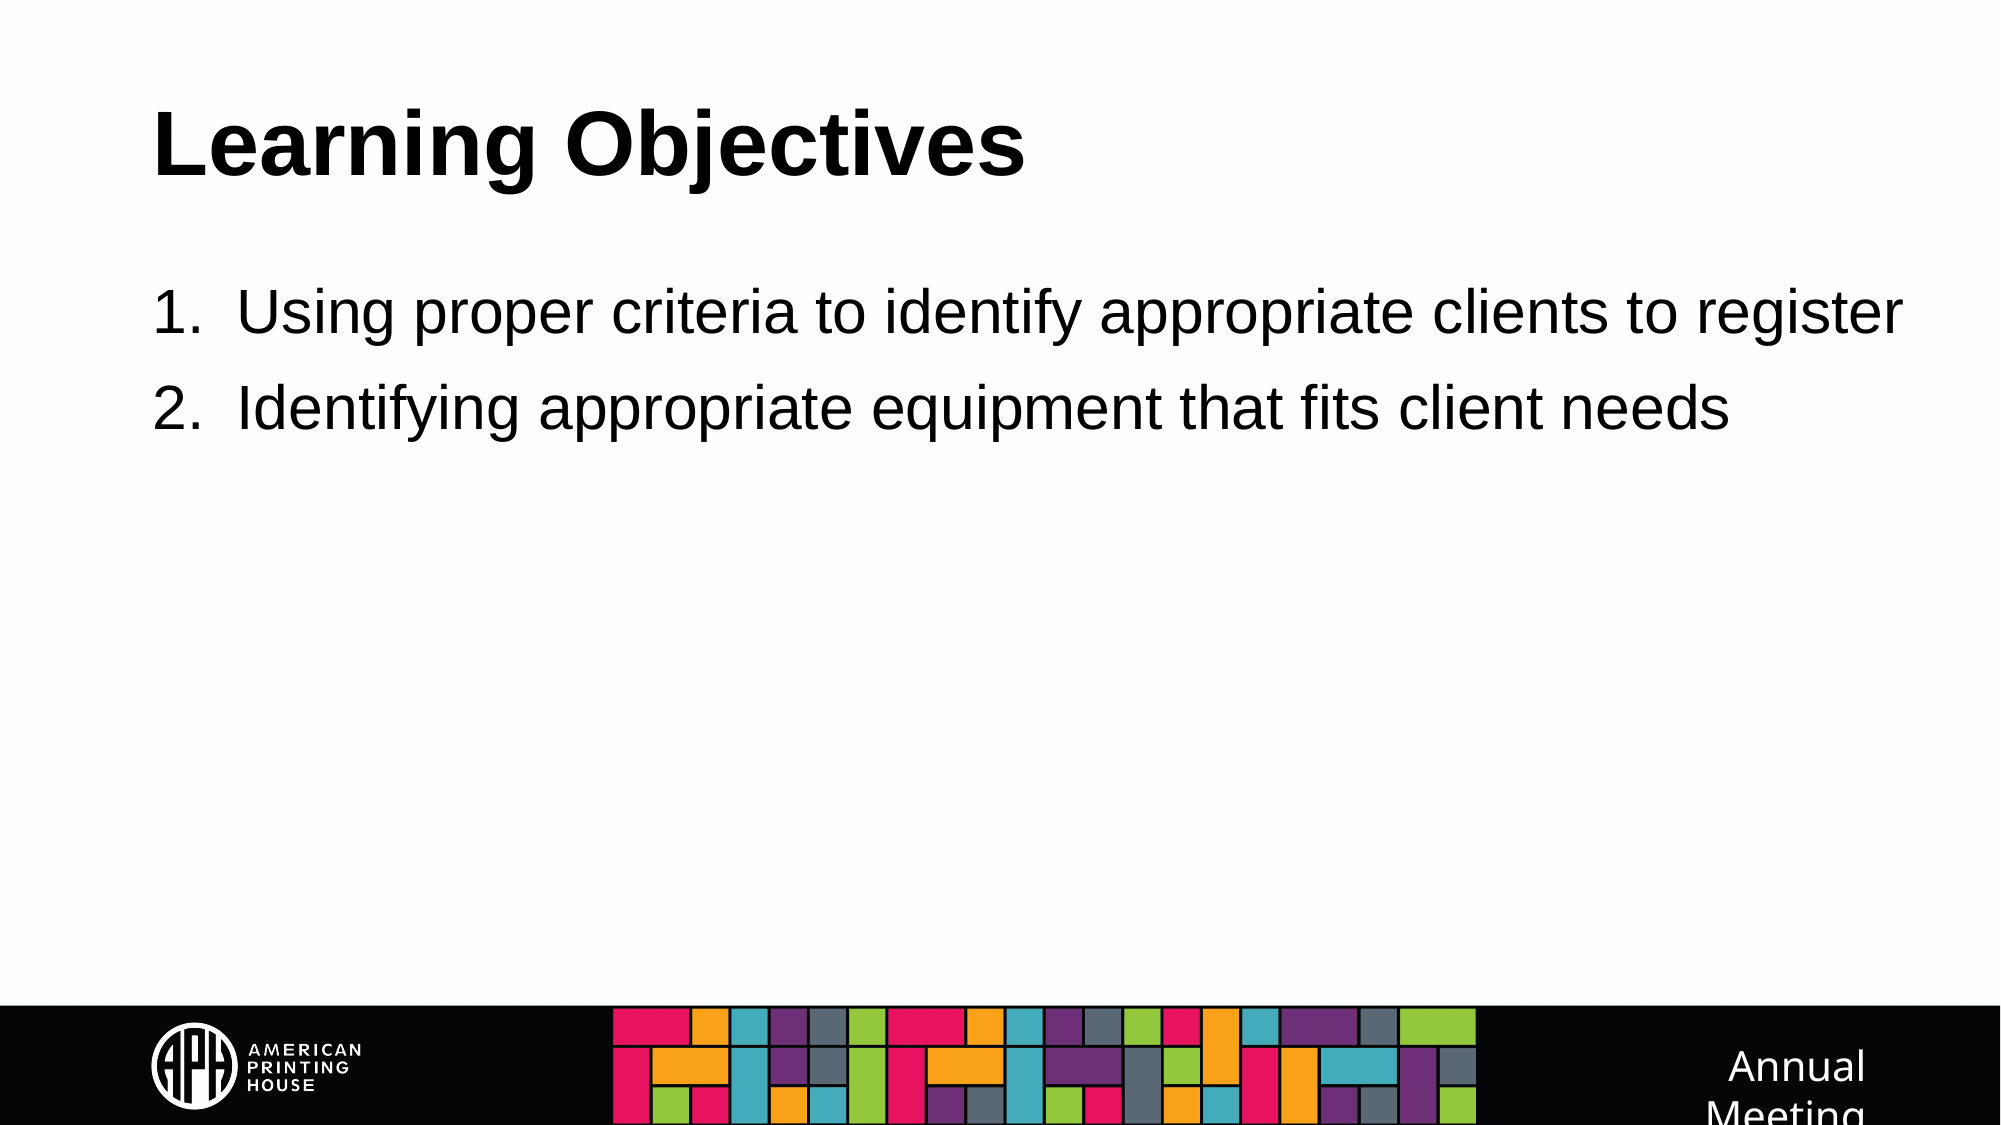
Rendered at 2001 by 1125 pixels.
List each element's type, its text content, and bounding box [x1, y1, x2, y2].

title Learning Objectives [137, 59, 1863, 232]
picture [0, 0, 2001, 1125]
picture [1711, 1105, 1719, 1125]
picture [1821, 1111, 1833, 1125]
picture [1727, 1107, 1734, 1125]
picture [1748, 1111, 1760, 1118]
list Using proper criteria to identify appropriate clients to register Identifying appropriate equipment that fits client needs [137, 263, 1953, 909]
picture [1771, 1111, 1783, 1118]
picture [1846, 1111, 1858, 1125]
